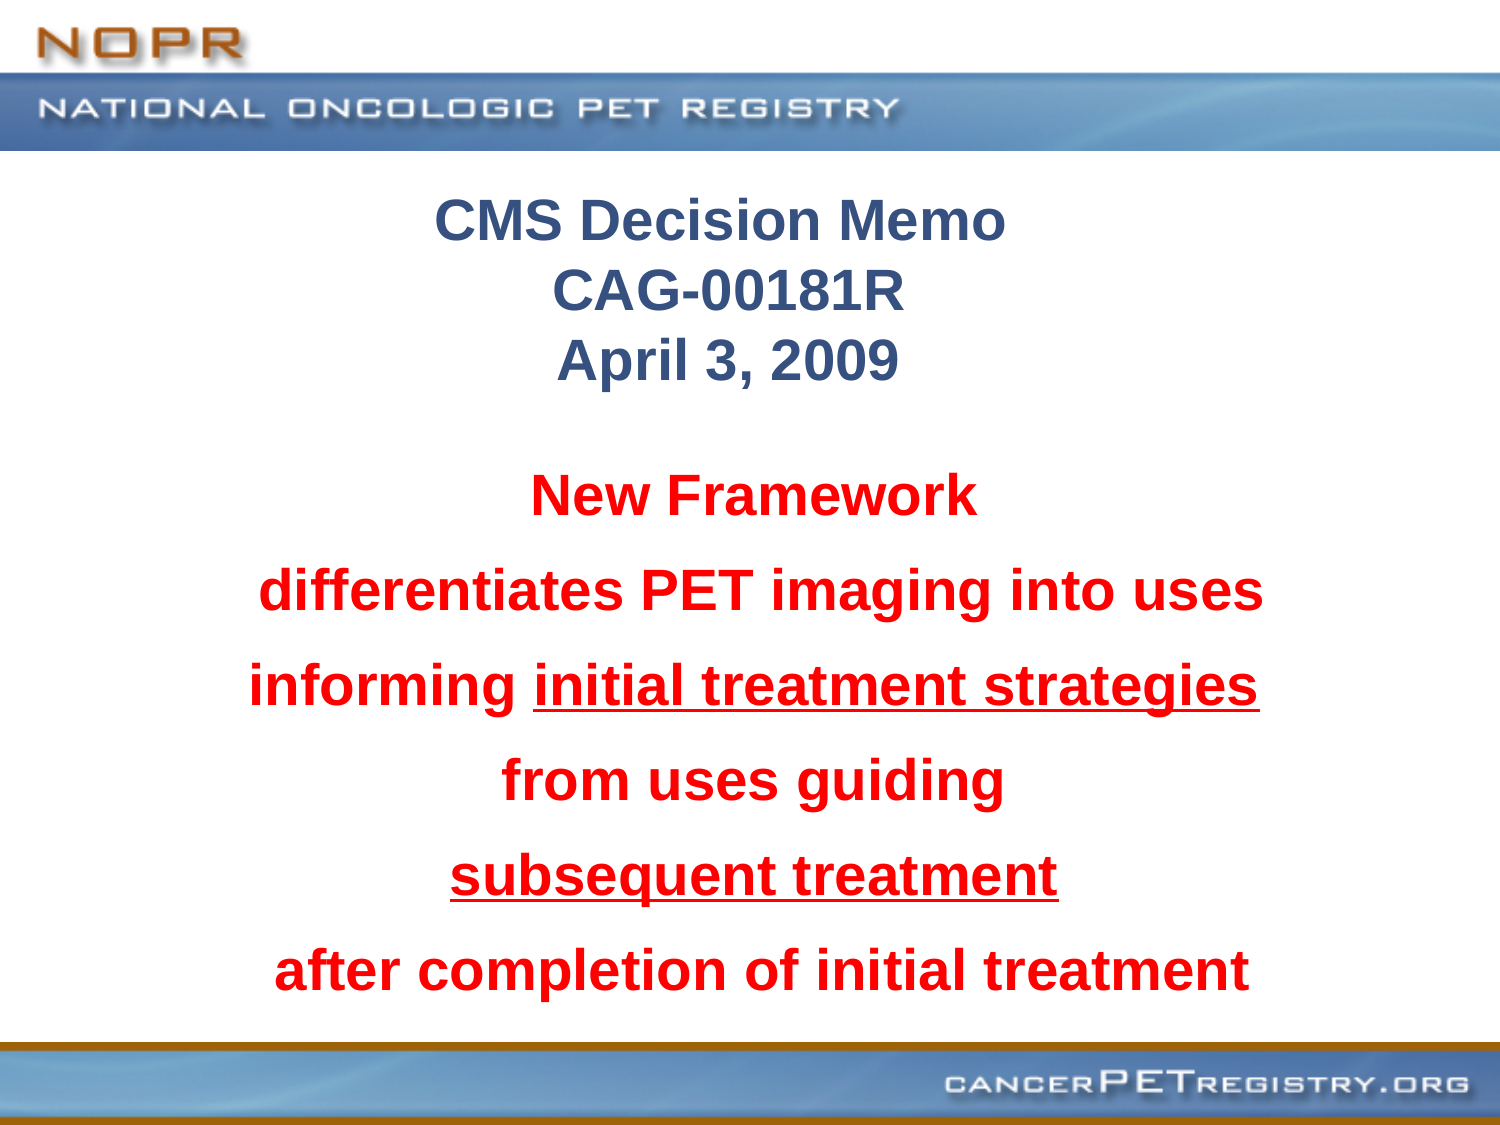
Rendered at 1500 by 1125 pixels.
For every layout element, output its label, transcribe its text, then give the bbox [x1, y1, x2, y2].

title CMS Decision Memo CAG-00181R April 3, 2009 [87, 237, 1371, 338]
picture [0, 1042, 1500, 1125]
list New Framework differentiates PET imaging into uses informing initial treatment strategies from uses guiding subsequent treatment after completion of initial treatment [74, 449, 1451, 1038]
picture [0, 24, 1500, 151]
